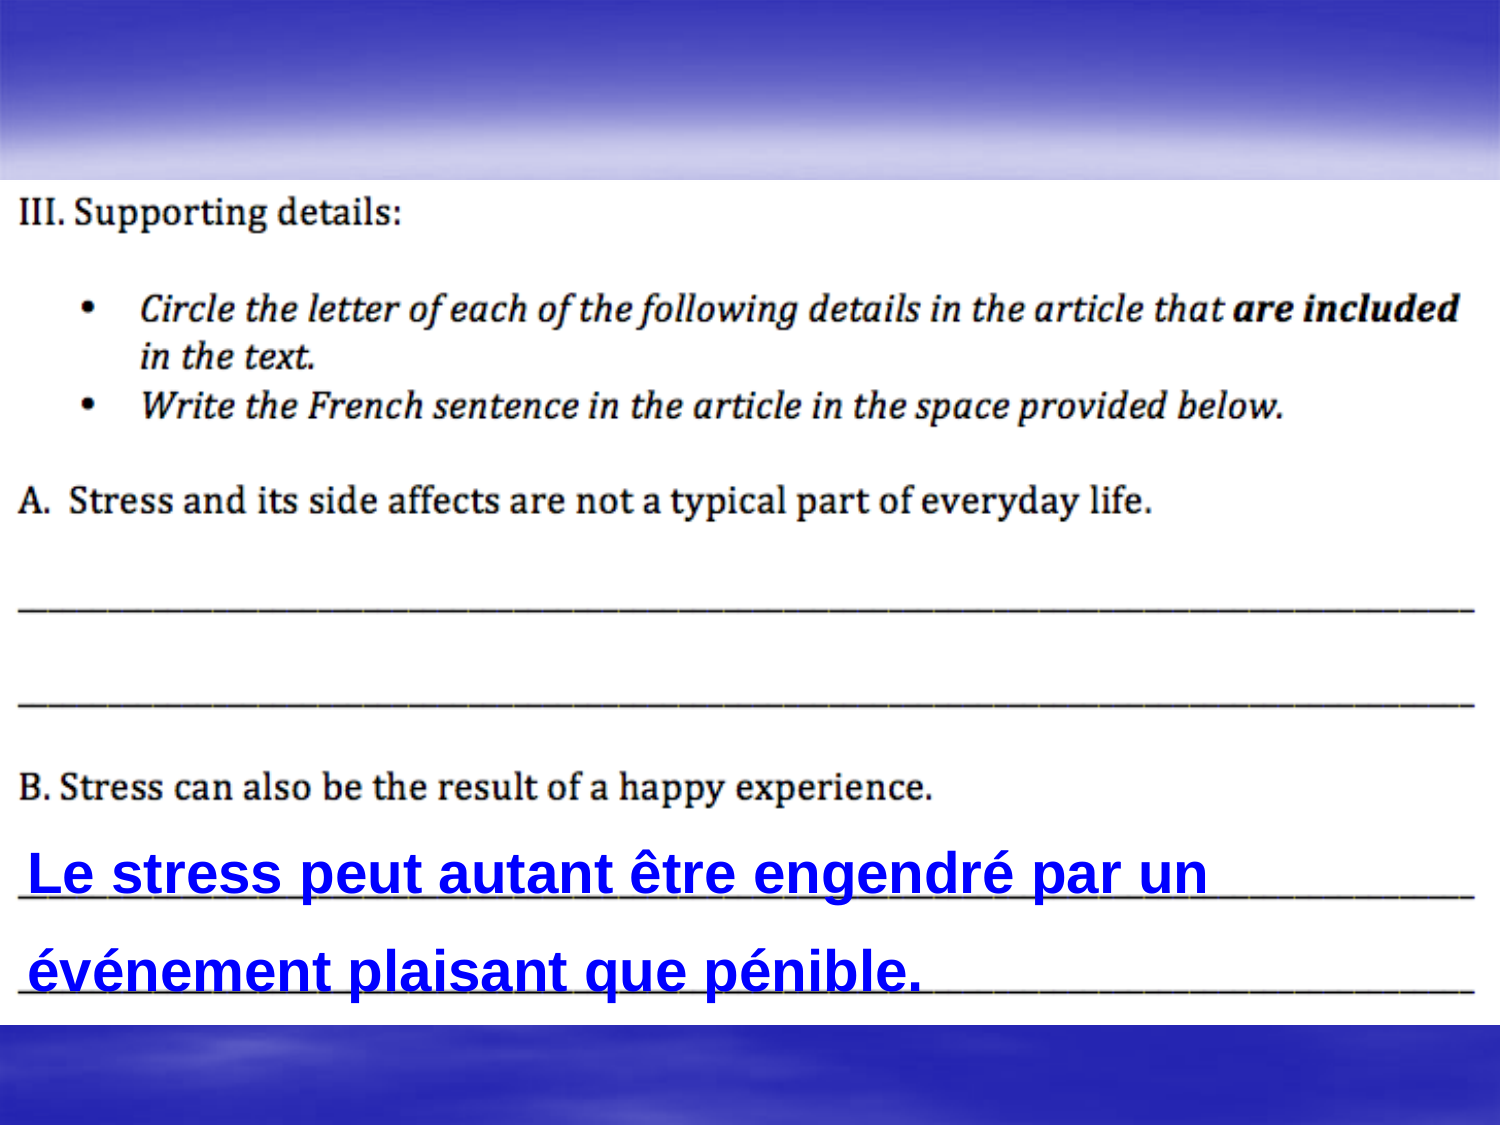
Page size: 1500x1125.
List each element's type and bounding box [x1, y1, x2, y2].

picture [0, 179, 1500, 1026]
